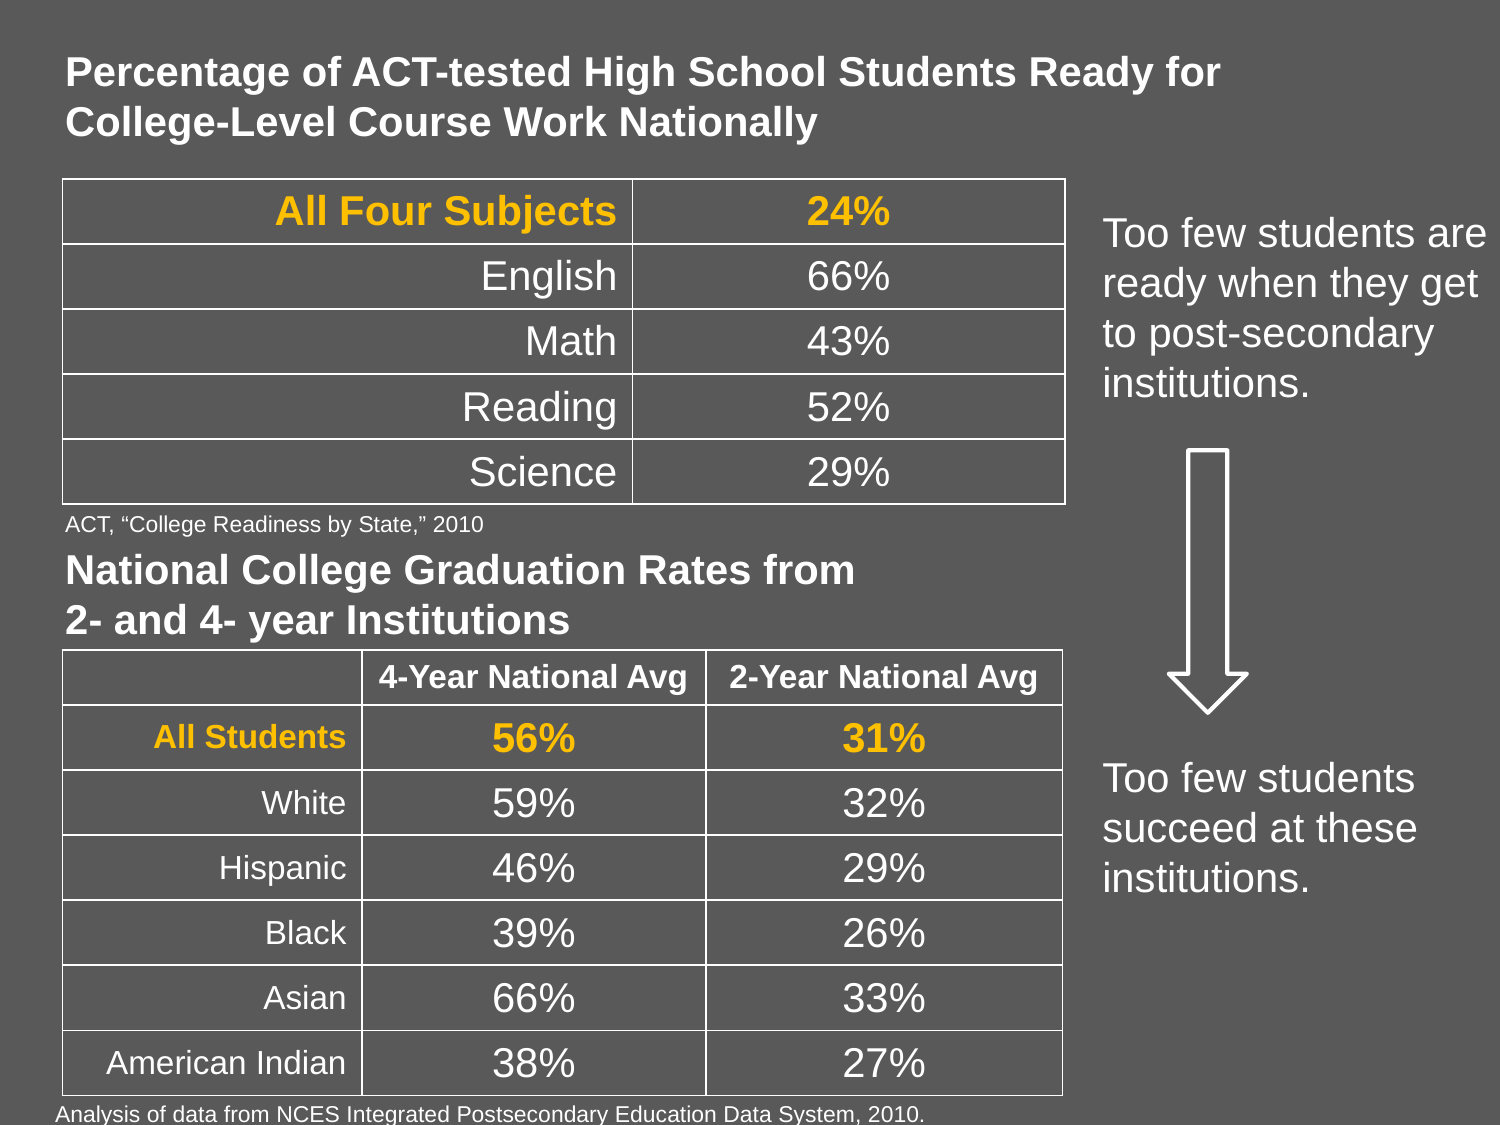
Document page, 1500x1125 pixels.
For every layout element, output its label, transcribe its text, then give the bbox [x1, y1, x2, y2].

table_cell 66% [633, 245, 1064, 308]
table_cell Science [63, 440, 632, 503]
table_header All Four Subjects [63, 180, 632, 243]
table_cell 31% [707, 706, 1062, 769]
text_box National College Graduation Rates from 2- and 4- year Institutions [50, 535, 1050, 650]
table_header [63, 651, 361, 704]
table_cell 52% [633, 375, 1064, 438]
table_header 24% [633, 180, 1064, 243]
table_cell English [63, 245, 632, 308]
table_header 4-Year National Avg [363, 651, 705, 704]
table_cell 26% [707, 901, 1062, 964]
table_cell 39% [363, 901, 705, 964]
table_cell 59% [363, 771, 705, 834]
table_cell Asian [63, 966, 361, 1030]
text_box Percentage of ACT-tested High School Students Ready for College-Level Course Work Nationally [50, 37, 1488, 153]
table_cell Reading [63, 375, 632, 438]
table_cell 43% [633, 310, 1064, 373]
table_cell All Students [63, 706, 361, 769]
table_cell 32% [707, 771, 1062, 834]
table_header 2-Year National Avg [707, 651, 1062, 704]
text_box ACT, “College Readiness by State,” 2010 [50, 501, 601, 535]
text_box Too few students are ready when they get to post-secondary institutions. [1087, 198, 1500, 414]
table_cell 33% [707, 966, 1062, 1030]
text_box Too few students succeed at these institutions. [1087, 743, 1500, 909]
table_cell 27% [707, 1031, 1062, 1095]
table_cell White [63, 771, 361, 834]
table_cell 46% [363, 836, 705, 899]
table_cell American Indian [63, 1031, 361, 1095]
text_box [1166, 448, 1249, 715]
table_cell 66% [363, 966, 705, 1030]
table_cell 56% [363, 706, 705, 769]
text_box Analysis of data from NCES Integrated Postsecondary Education Data System, 2010. [40, 1092, 1028, 1125]
table_cell 38% [363, 1031, 705, 1095]
table_cell 29% [633, 440, 1064, 503]
table_cell Math [63, 310, 632, 373]
table_cell 29% [707, 836, 1062, 899]
table_cell Black [63, 901, 361, 964]
table_cell Hispanic [63, 836, 361, 899]
